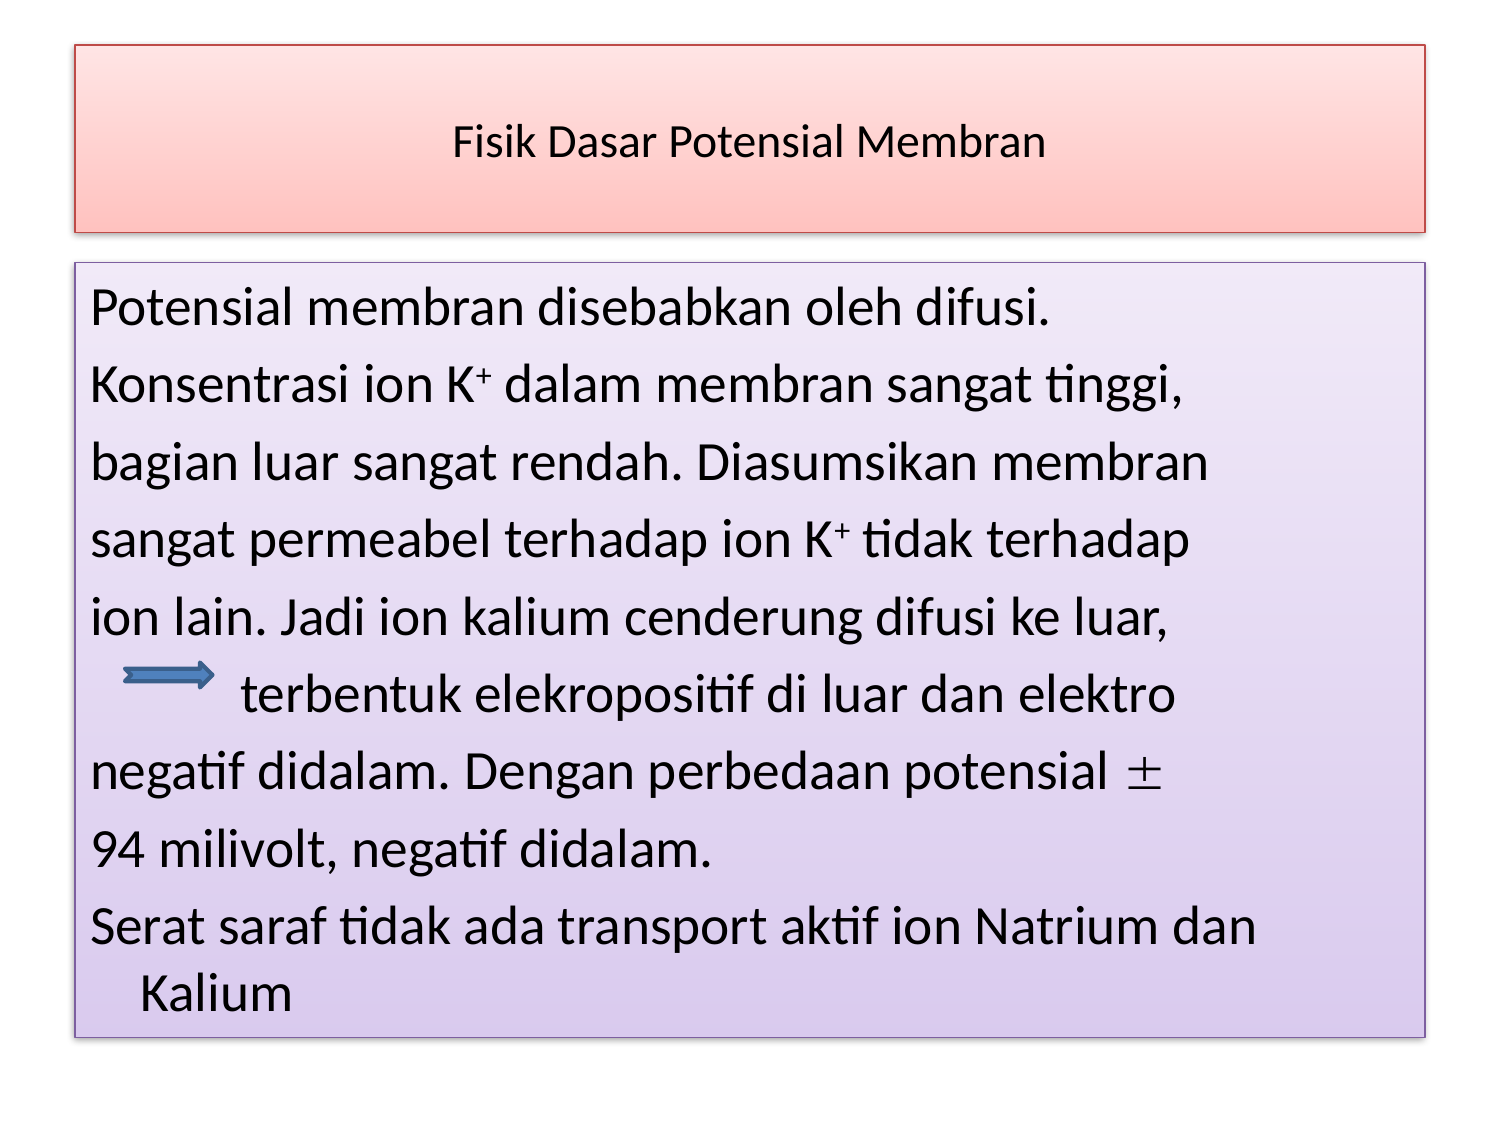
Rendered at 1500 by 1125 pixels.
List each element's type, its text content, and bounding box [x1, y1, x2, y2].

list Potensial membran disebabkan oleh difusi. Konsentrasi ion K+ dalam membran sangat tinggi, bagian luar sangat rendah. Diasumsikan membran sangat permeabel terhadap ion K+ tidak terhadap ion lain. Jadi ion kalium cenderung difusi ke luar, terbentuk elekropositif di luar dan elektro negatif didalam. Dengan perbedaan potensial  94 milivolt, negatif didalam. Serat saraf tidak ada transport aktif ion Natrium dan Kalium [74, 262, 1426, 1038]
text_box [123, 660, 215, 690]
title Fisik Dasar Potensial Membran [74, 44, 1426, 233]
